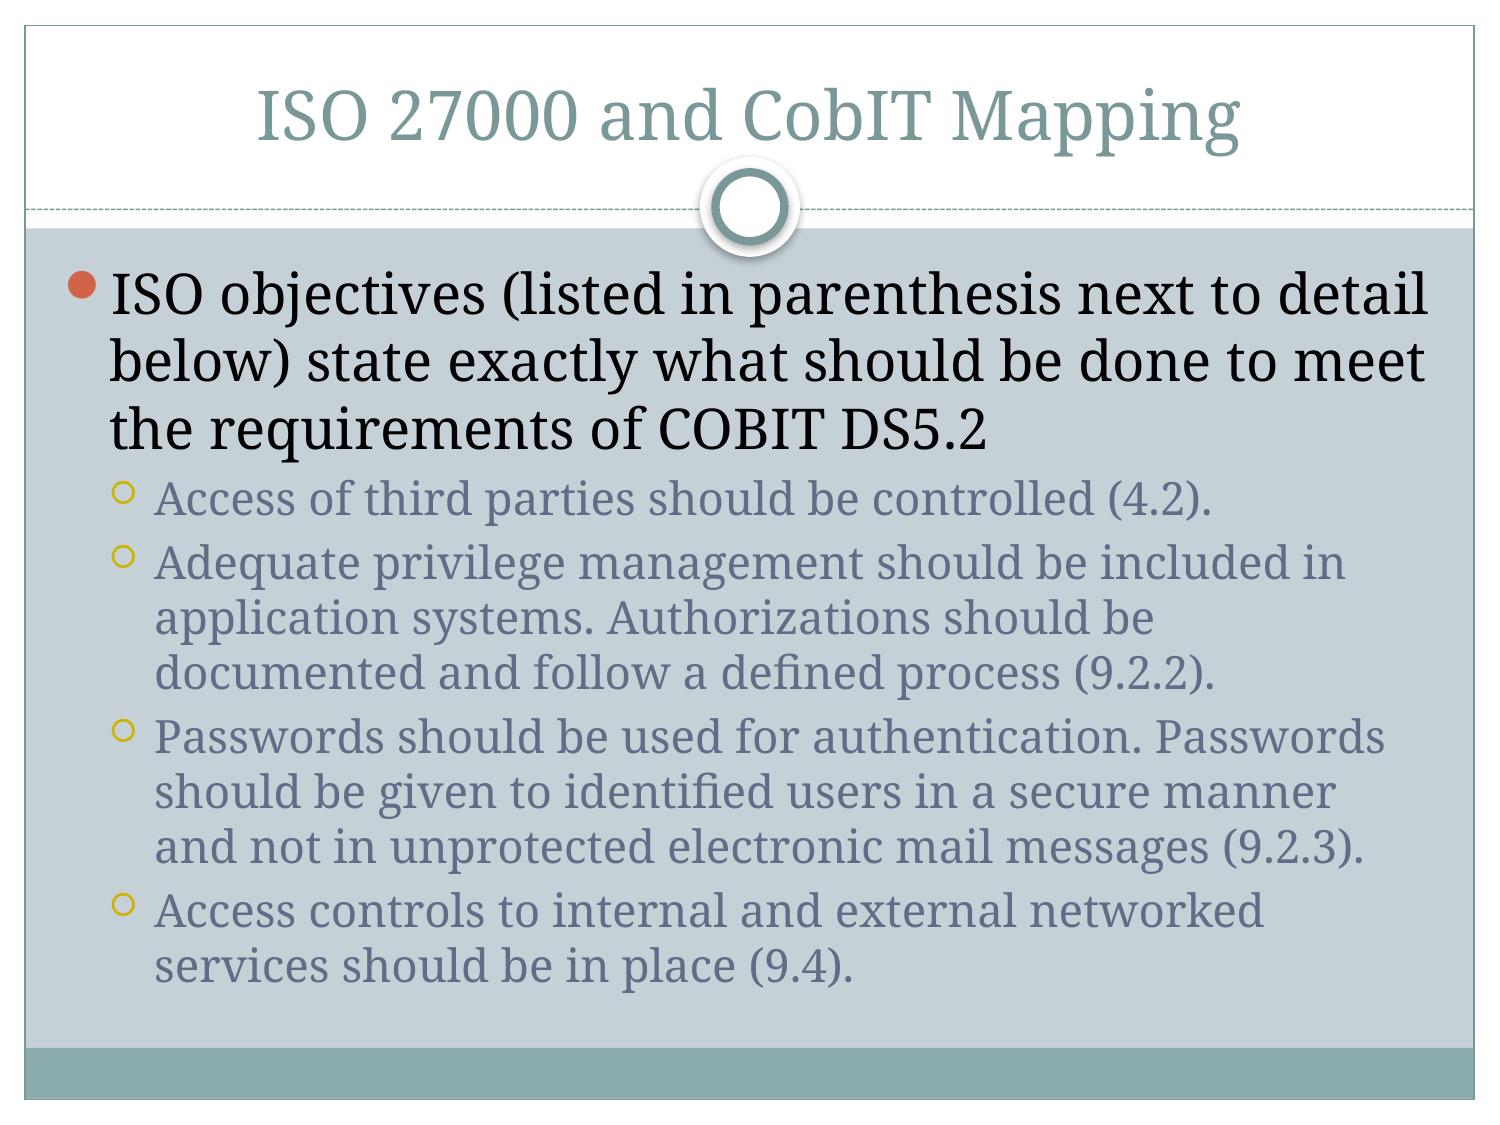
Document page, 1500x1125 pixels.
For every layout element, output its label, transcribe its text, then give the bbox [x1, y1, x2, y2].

list ISO objectives (listed in parenthesis next to detail below) state exactly what should be done to meet the requirements of COBIT DS5.2 Access of third parties should be controlled (4.2). Adequate privilege management should be included in application systems. Authorizations should be documented and follow a defined process (9.2.2). Passwords should be used for authentication. Passwords should be given to identified users in a secure manner and not in unprotected electronic mail messages (9.2.3). Access controls to internal and external networked services should be in place (9.4). [49, 250, 1445, 1001]
title ISO 27000 and CobIT Mapping [49, 37, 1450, 162]
